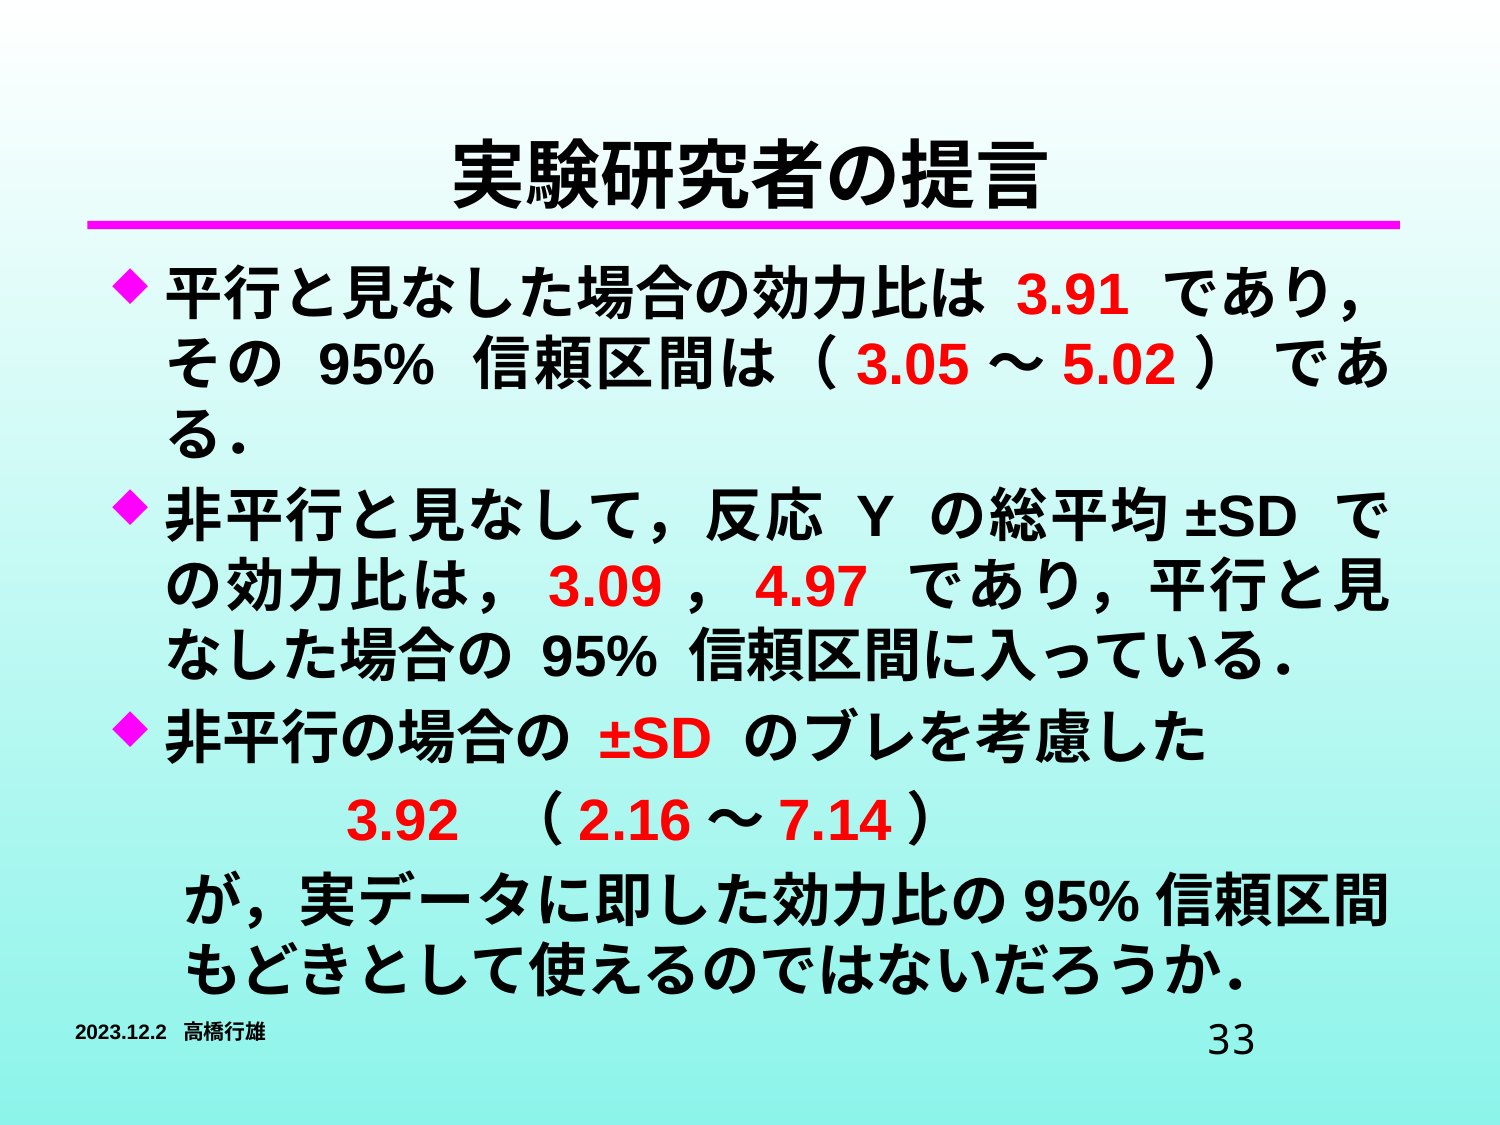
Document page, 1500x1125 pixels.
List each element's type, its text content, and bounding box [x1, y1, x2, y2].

title 実験研究者の提言 [112, 43, 1388, 225]
list 平行と見なした場合の効力比は 3.91 であり，その 95% 信頼区間は（3.05～5.02） である． 非平行と見なして，反応 Y の総平均±SD での効力比は，3.09，4.97 であり，平行と見なした場合の 95% 信頼区間に入っている． 非平行の場合の ±SD のブレを考慮した 3.92 （2.16～7.14） が，実データに即した効力比の95%信頼区間もどきとして使えるのではないだろうか． [93, 249, 1407, 965]
